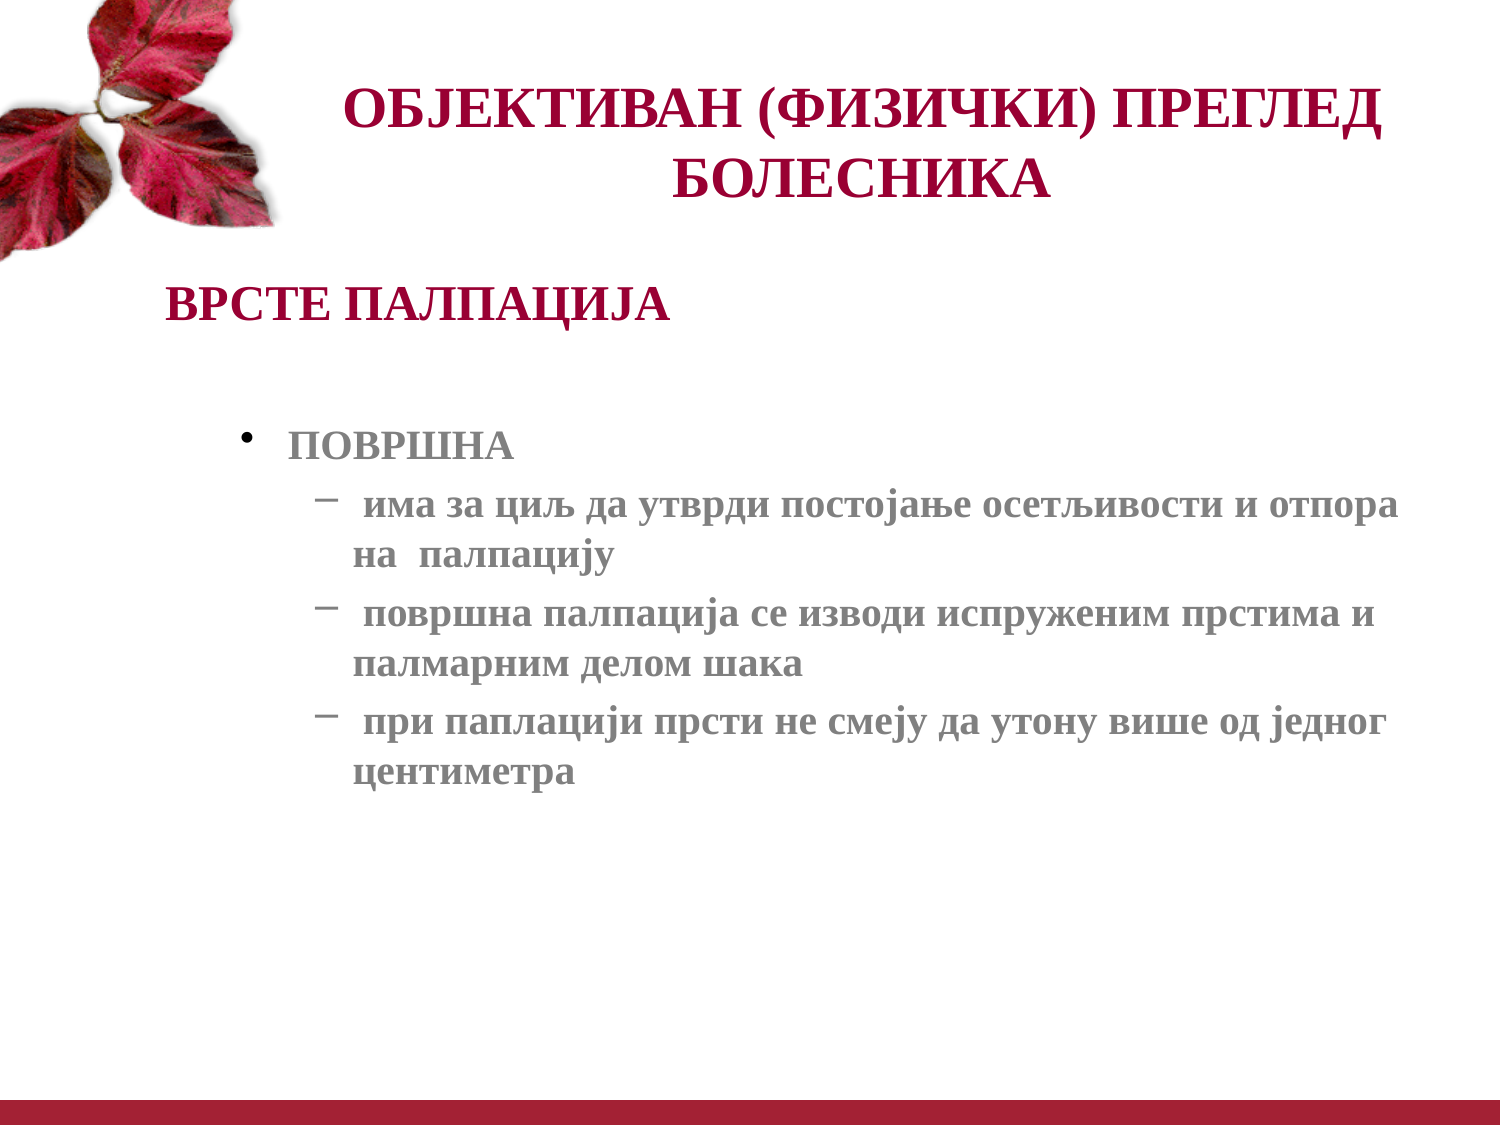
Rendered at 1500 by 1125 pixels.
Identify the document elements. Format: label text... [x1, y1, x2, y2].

list ВРСТЕ ПАЛПАЦИЈА ПОВРШНА има за циљ да утврди постојање осетљивости и отпора на палпацију површна палпација се изводи испруженим прстима и палмарним делом шака при паплацији прсти не смеју да утону више од једног центиметра [74, 262, 1426, 1006]
picture [0, 0, 295, 273]
title ОБЈЕКТИВАН (ФИЗИЧКИ) ПРЕГЛЕД БОЛЕСНИКА [289, 44, 1436, 233]
